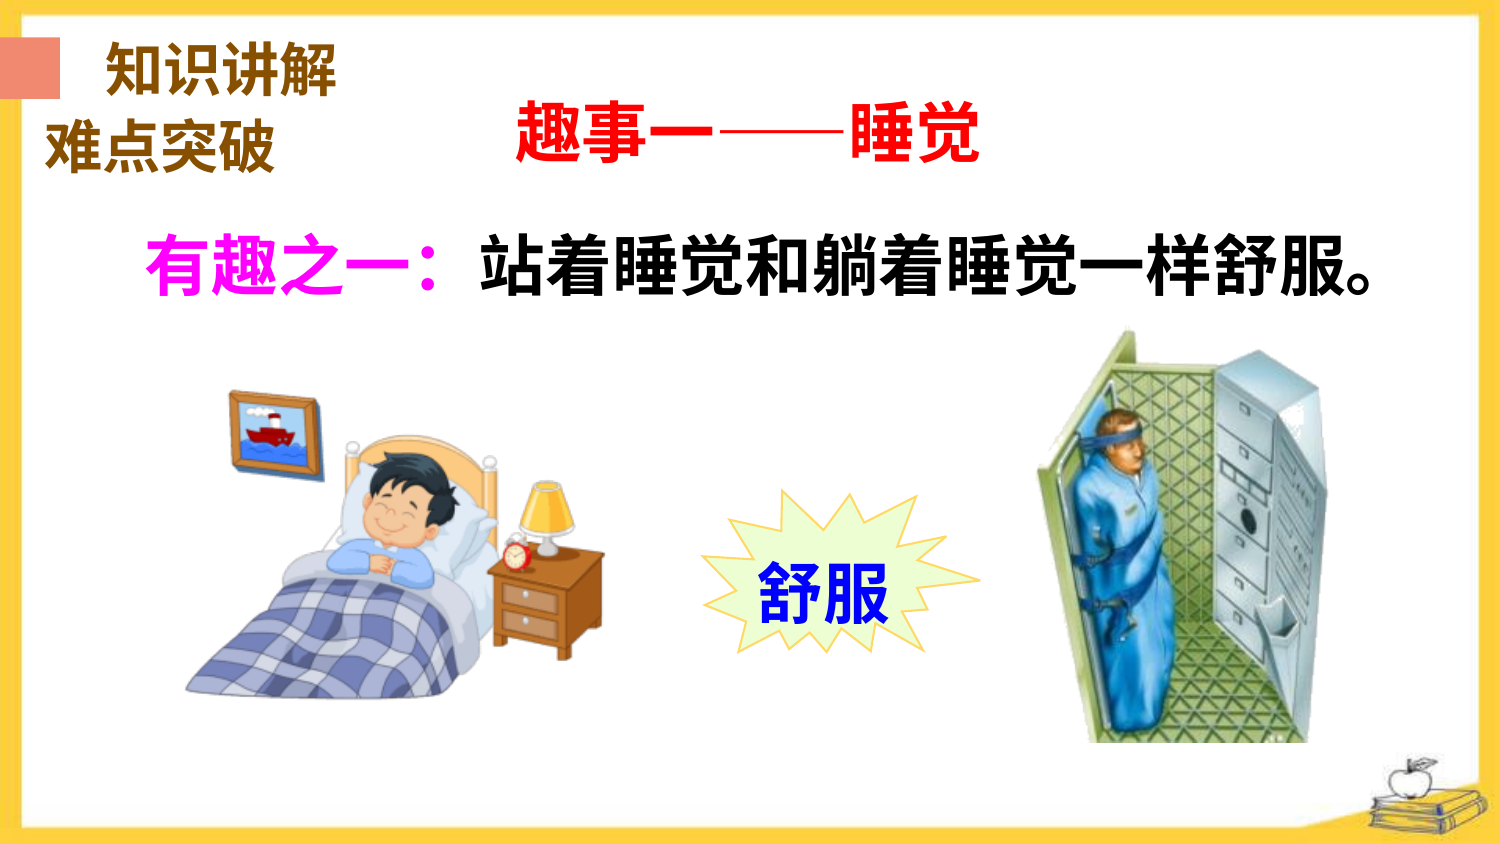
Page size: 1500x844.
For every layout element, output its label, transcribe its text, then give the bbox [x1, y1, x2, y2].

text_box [702, 477, 975, 678]
picture [0, 0, 1500, 844]
text_box [0, 36, 61, 100]
text_box 难点突破 [38, 106, 290, 183]
text_box 有趣之一：站着睡觉和躺着睡觉一样舒服。 [133, 194, 1436, 310]
text_box 趣事一——睡觉 [503, 61, 1025, 177]
text_box 知识讲解 [98, 29, 410, 107]
